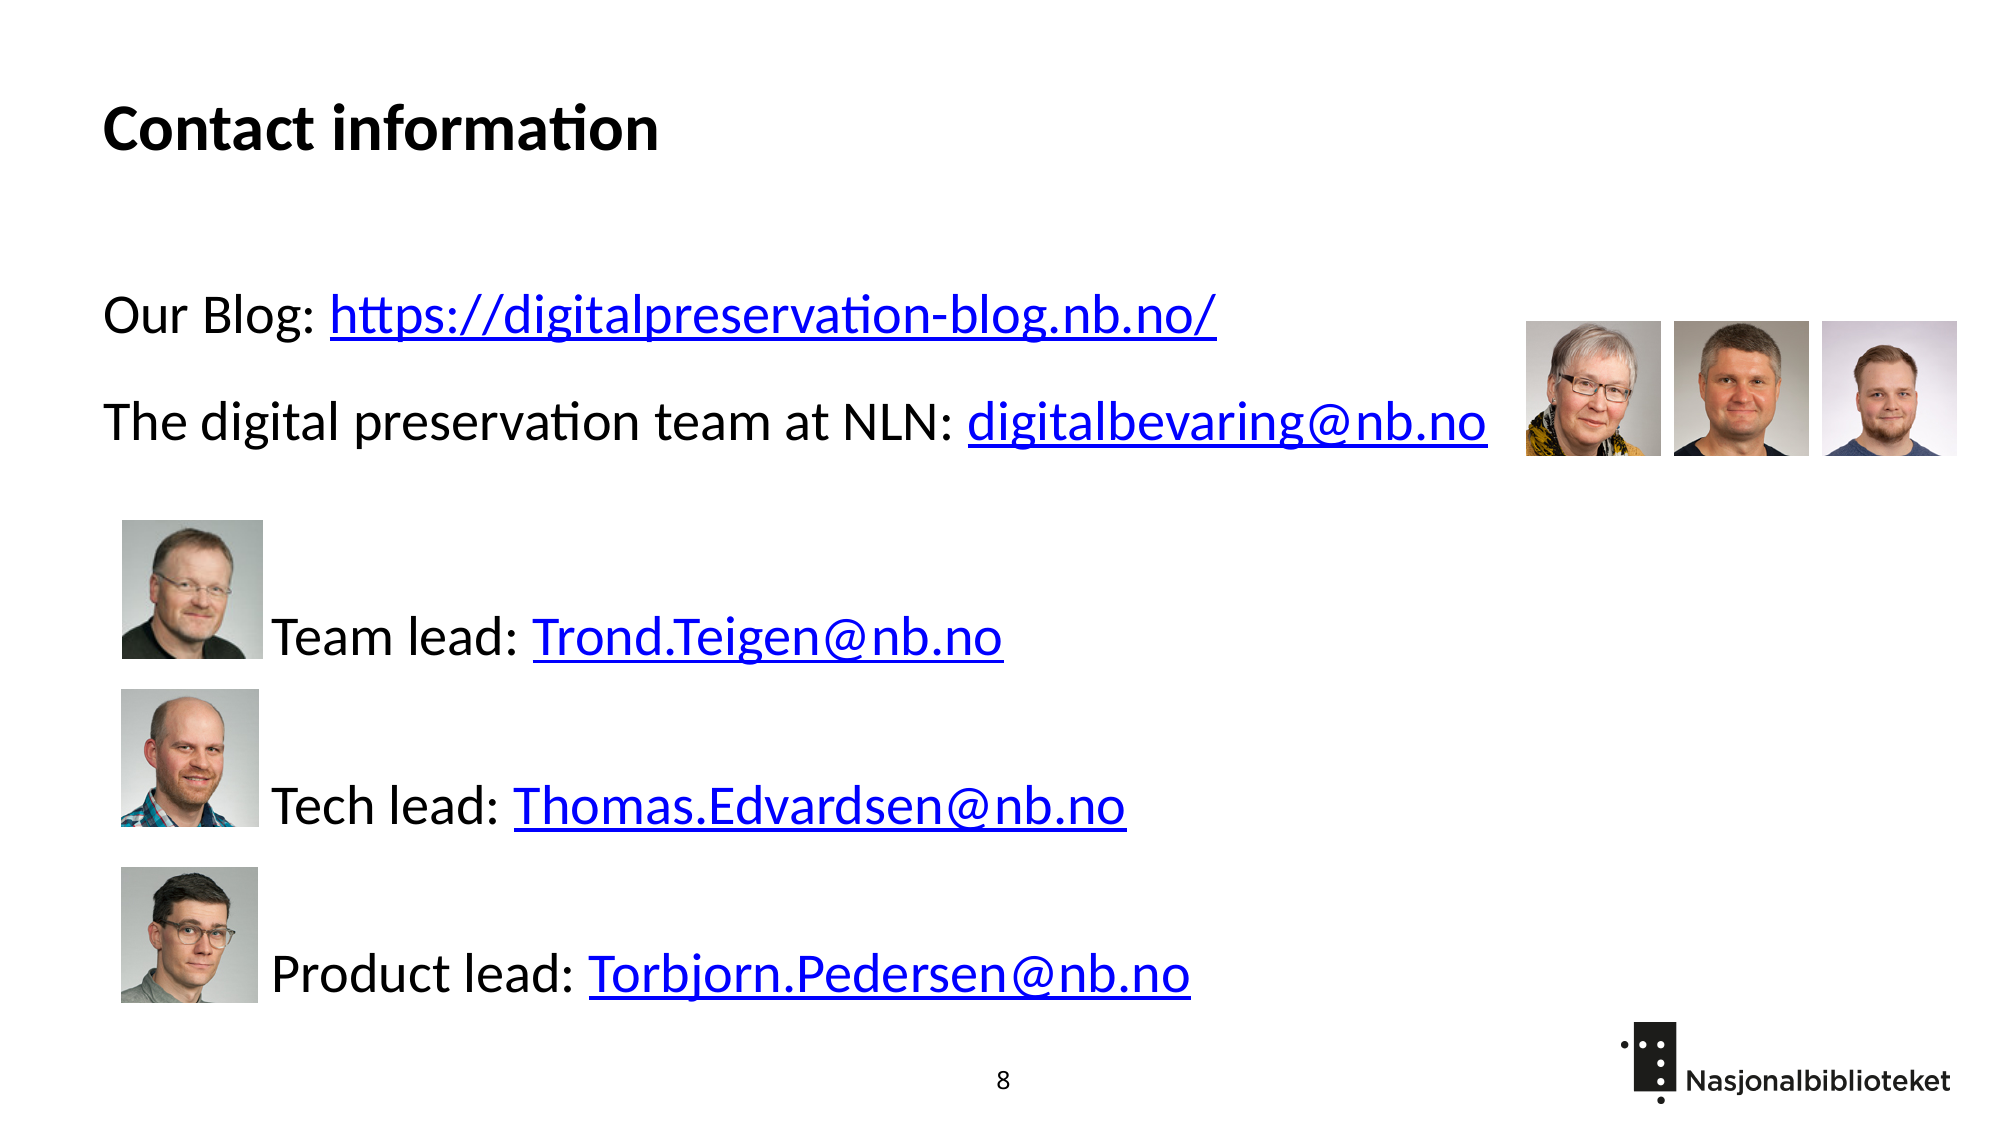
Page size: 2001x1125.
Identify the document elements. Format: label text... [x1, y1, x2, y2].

title Contact information [98, 87, 1902, 207]
picture [1526, 321, 1661, 456]
picture [121, 689, 260, 827]
picture [1621, 1022, 1950, 1104]
picture [121, 520, 263, 659]
picture [1821, 321, 1957, 456]
picture [121, 866, 258, 1003]
list Our Blog: https://digitalpreservation-blog.nb.no/ The digital preservation team at NLN: digitalbevaring@nb.no Team lead: Trond.Teigen@nb.no Tech lead: Thomas.Edvardsen@nb.no Product lead: Torbjorn.Pedersen@nb.no [98, 279, 1902, 1062]
picture [1674, 321, 1809, 456]
slide_number 8 [987, 1064, 1012, 1105]
